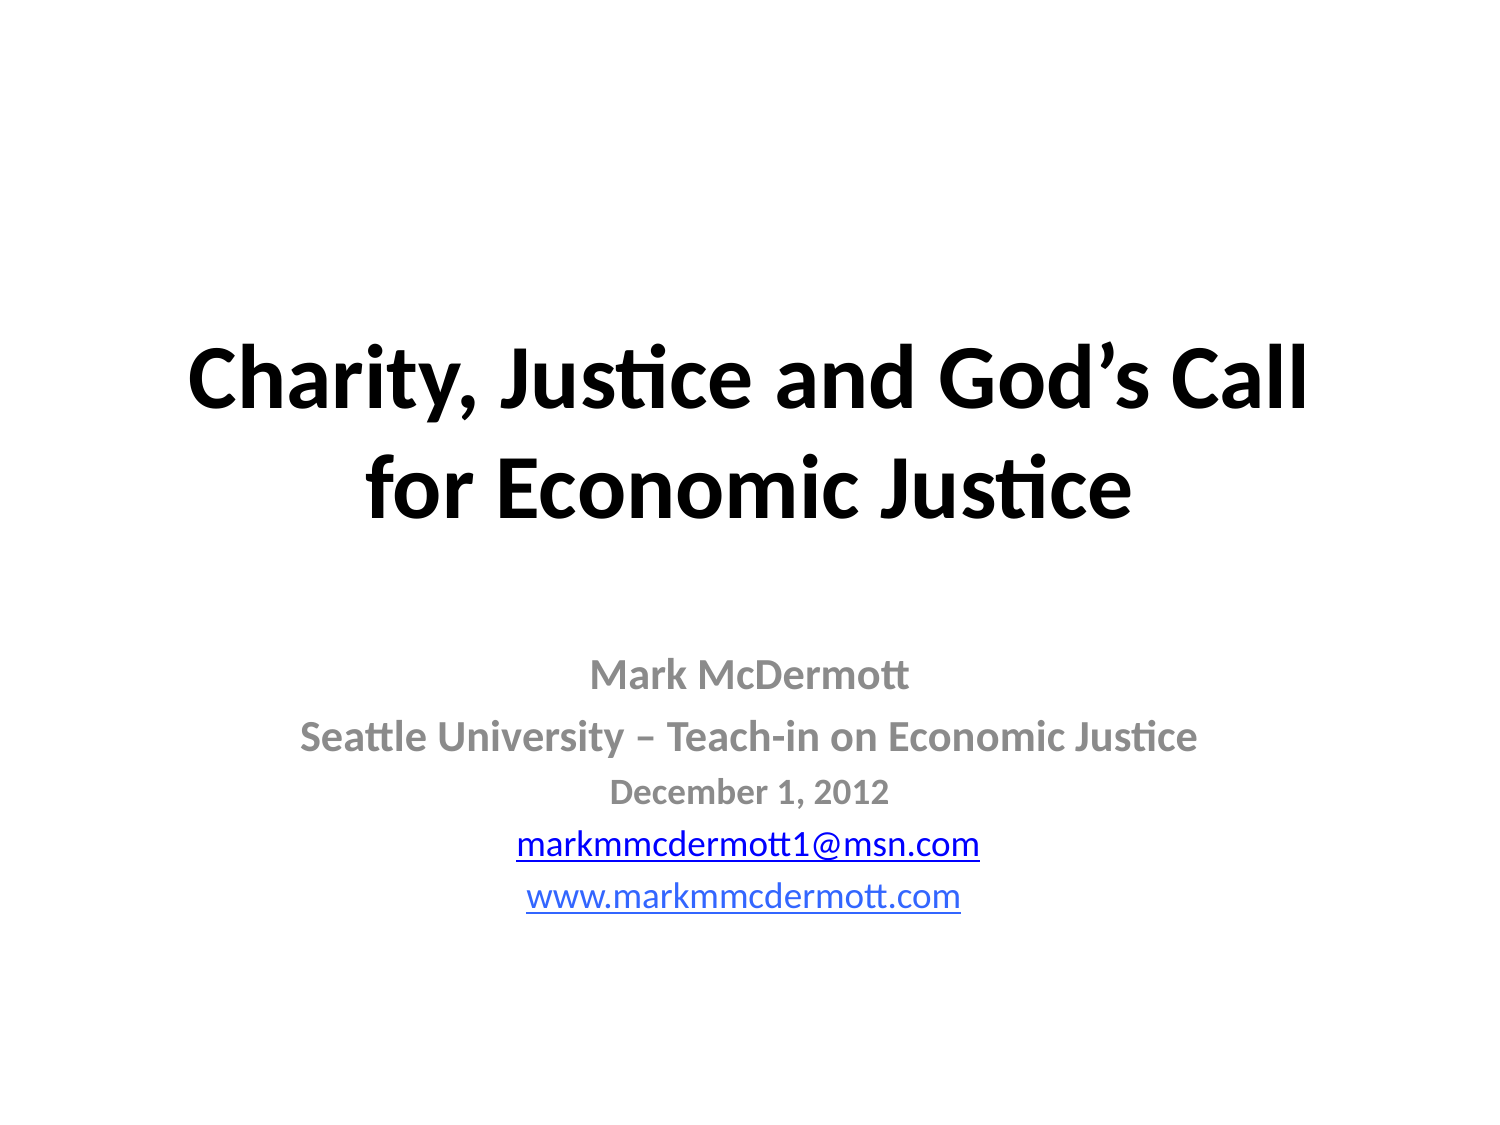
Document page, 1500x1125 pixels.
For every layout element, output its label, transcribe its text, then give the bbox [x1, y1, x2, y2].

subtitle Mark McDermott Seattle University – Teach-in on Economic Justice December 1, 2012 markmmcdermott1@msn.com www.markmmcdermott.com [225, 637, 1275, 925]
title Charity, Justice and God’s Call for Economic Justice [112, 262, 1388, 591]
